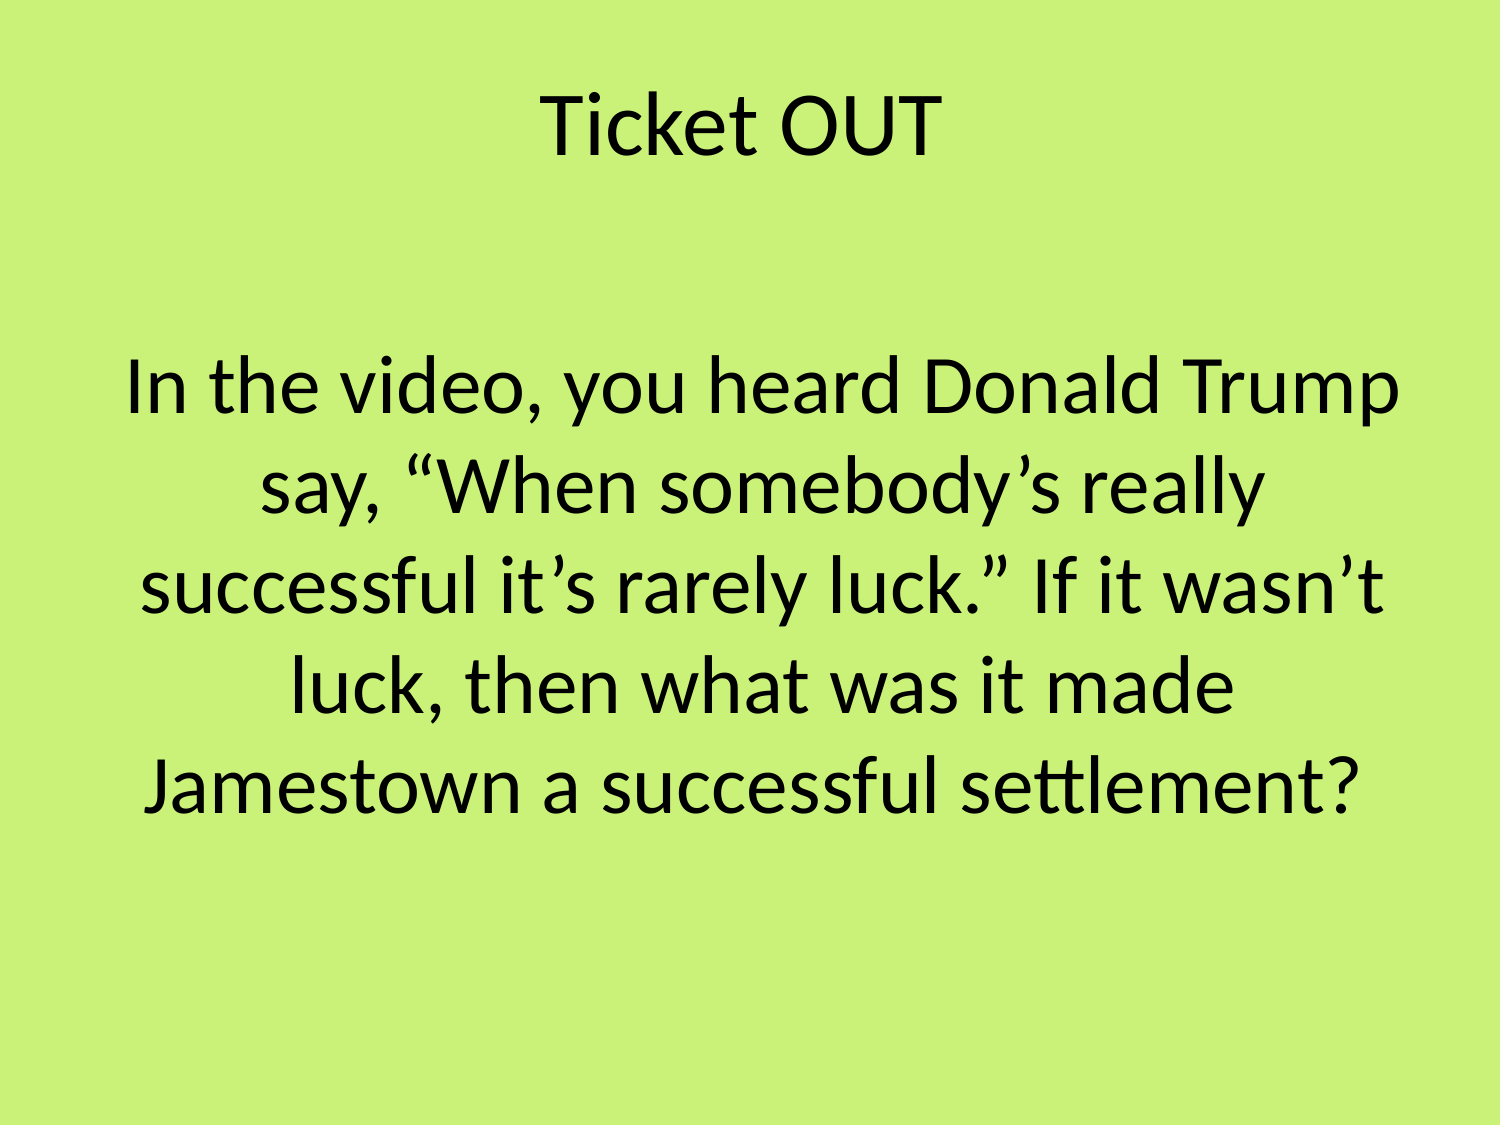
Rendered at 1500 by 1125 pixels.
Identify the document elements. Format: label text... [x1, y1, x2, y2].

text_box Ticket OUT [191, 56, 1293, 182]
text_box In the video, you heard Donald Trump say, “When somebody’s really successful it’s rarely luck.” If it wasn’t luck, then what was it made Jamestown a successful settlement? [106, 323, 1421, 838]
